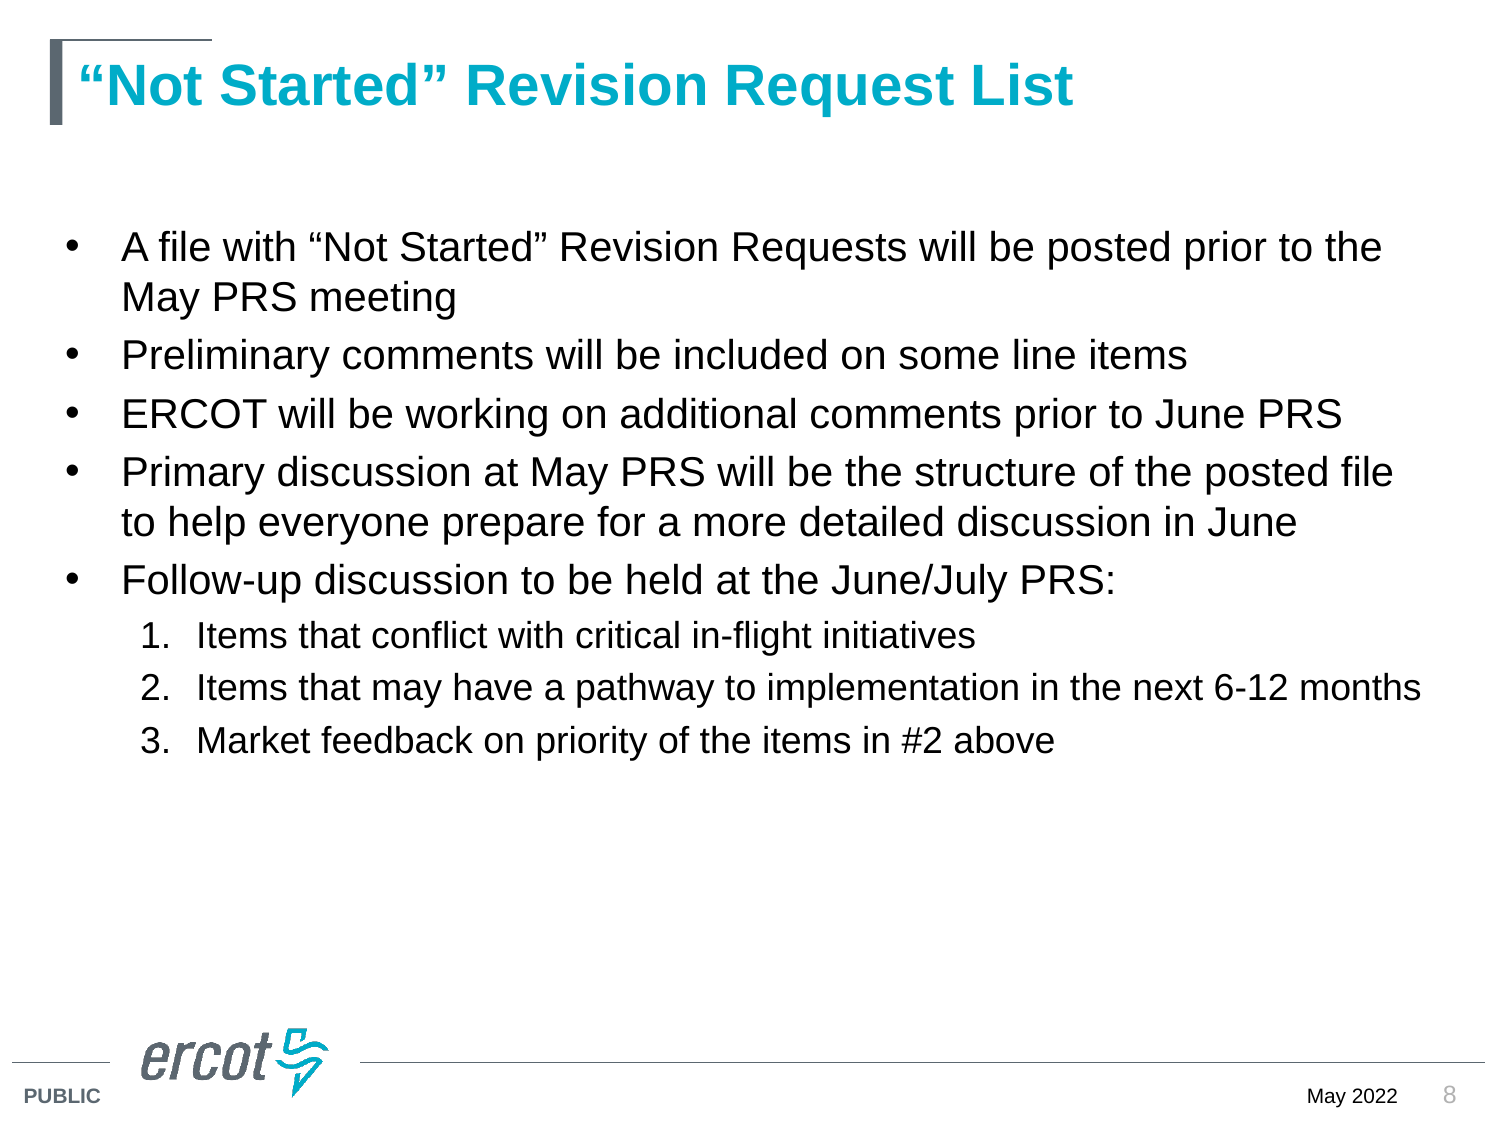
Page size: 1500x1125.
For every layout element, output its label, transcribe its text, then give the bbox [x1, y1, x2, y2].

slide_number 8 [1412, 1076, 1488, 1112]
picture [137, 1024, 332, 1100]
list A file with “Not Started” Revision Requests will be posted prior to the May PRS meeting Preliminary comments will be included on some line items ERCOT will be working on additional comments prior to June PRS Primary discussion at May PRS will be the structure of the posted file to help everyone prepare for a more detailed discussion in June Follow-up discussion to be held at the June/July PRS: Items that conflict with critical in-flight initiatives Items that may have a pathway to implementation in the next 6-12 months Market feedback on priority of the items in #2 above [50, 212, 1450, 1013]
title “Not Started” Revision Request List [62, 39, 1188, 125]
